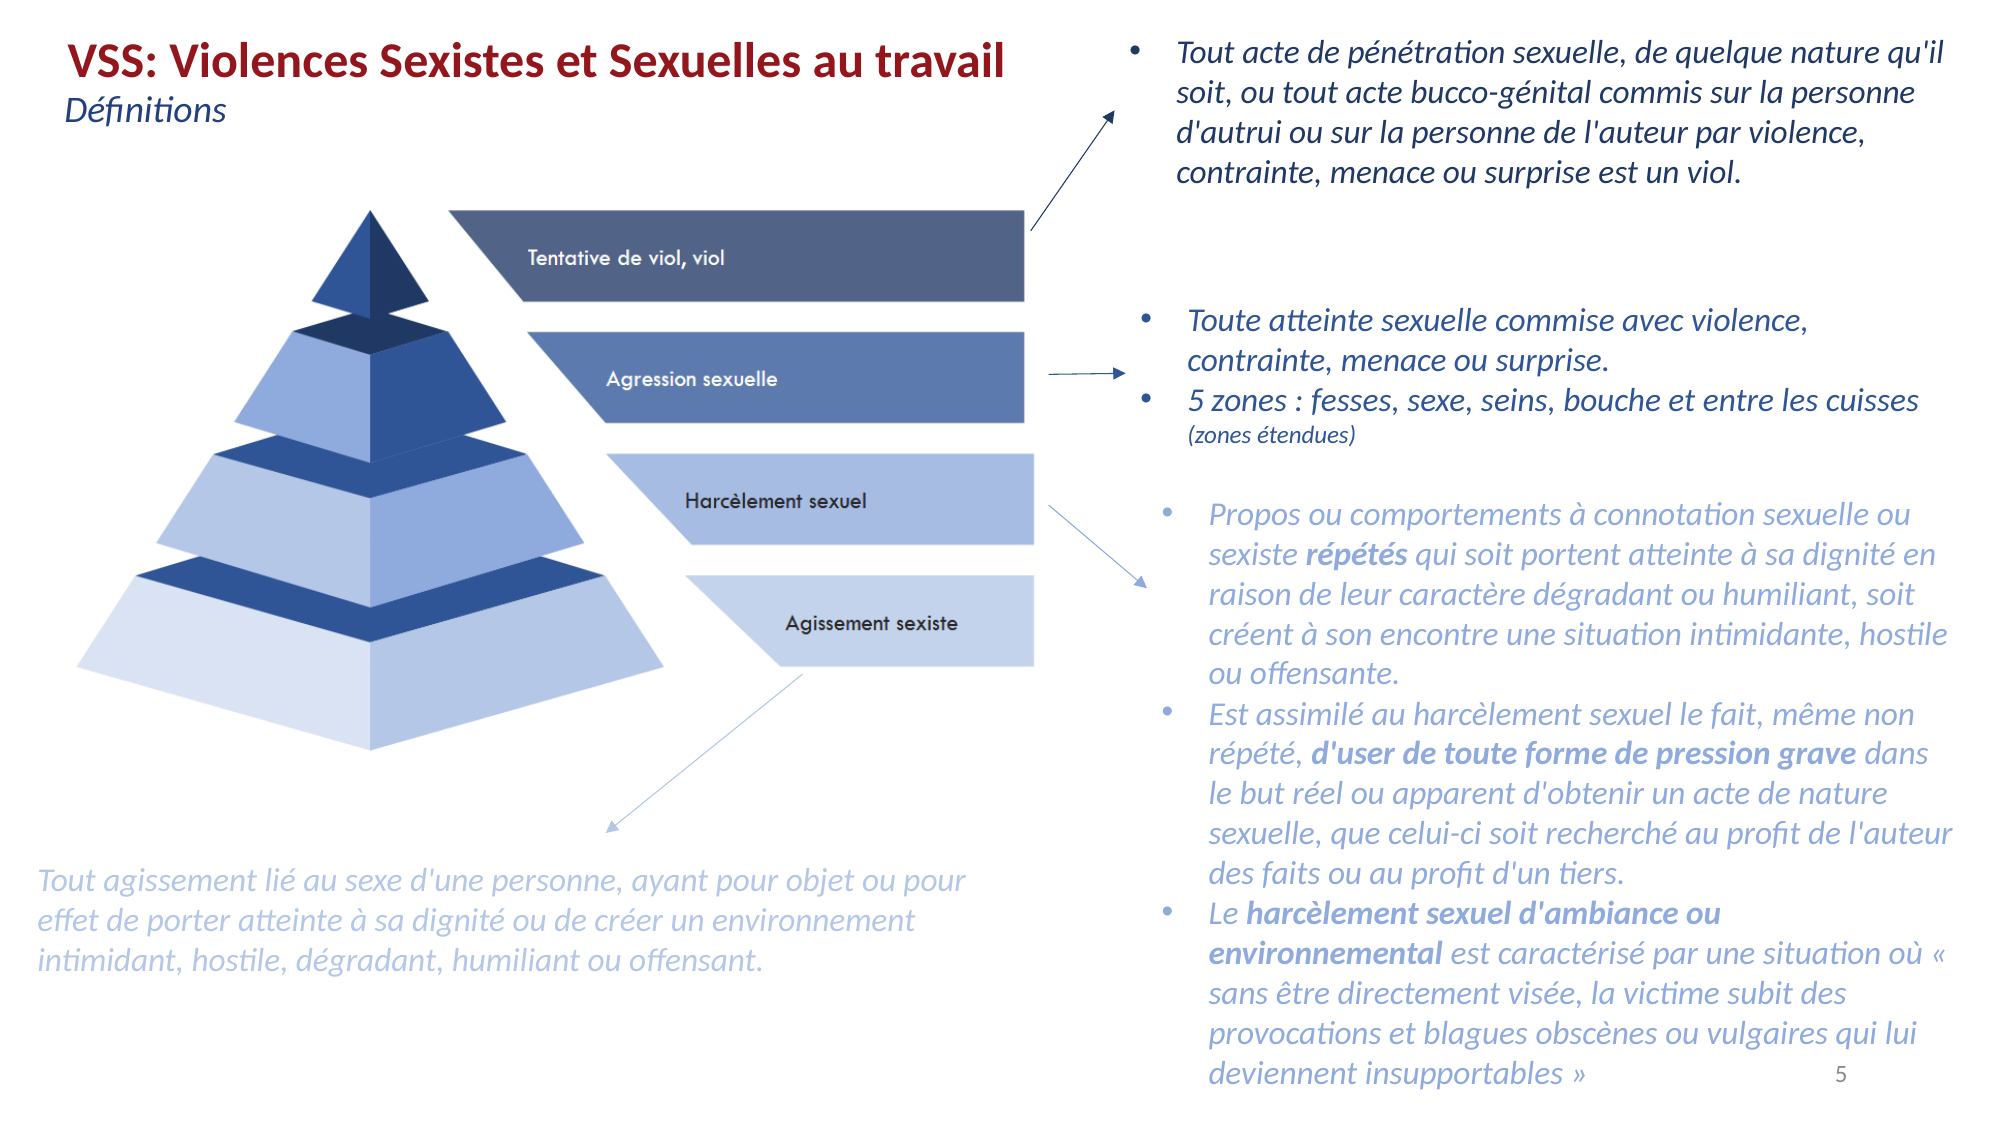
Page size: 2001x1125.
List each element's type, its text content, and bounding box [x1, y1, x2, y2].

picture [22, 174, 1089, 774]
text_box Propos ou comportements à connotation sexuelle ou sexiste répétés qui soit portent atteinte à sa dignité en raison de leur caractère dégradant ou humiliant, soit créent à son encontre une situation intimidante, hostile ou offensante. Est assimilé au harcèlement sexuel le fait, même non répété, d'user de toute forme de pression grave dans le but réel ou apparent d'obtenir un acte de nature sexuelle, que celui-ci soit recherché au profit de l'auteur des faits ou au profit d'un tiers. Le harcèlement sexuel d'ambiance ou environnemental est caractérisé par une situation où « sans être directement visée, la victime subit des provocations et blagues obscènes ou vulgaires qui lui deviennent insupportables » [1146, 484, 1970, 1099]
text_box Tout agissement lié au sexe d'une personne, ayant pour objet ou pour effet de porter atteinte à sa dignité ou de créer un environnement intimidant, hostile, dégradant, humiliant ou offensant. [22, 850, 1000, 986]
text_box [605, 674, 803, 833]
text_box Toute atteinte sexuelle commise avec violence, contrainte, menace ou surprise. 5 zones : fesses, sexe, seins, bouche et entre les cuisses (zones étendues) [1125, 291, 1978, 456]
text_box VSS: Violences Sexistes et Sexuelles au travail [52, 19, 1022, 95]
slide_number 5 [1412, 1042, 1863, 1103]
text_box Tout acte de pénétration sexuelle, de quelque nature qu'il soit, ou tout acte bucco-génital commis sur la personne d'autrui ou sur la personne de l'auteur par violence, contrainte, menace ou surprise est un viol. [1114, 23, 2000, 198]
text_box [1048, 505, 1147, 589]
text_box Définitions [49, 77, 242, 138]
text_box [1030, 111, 1115, 231]
